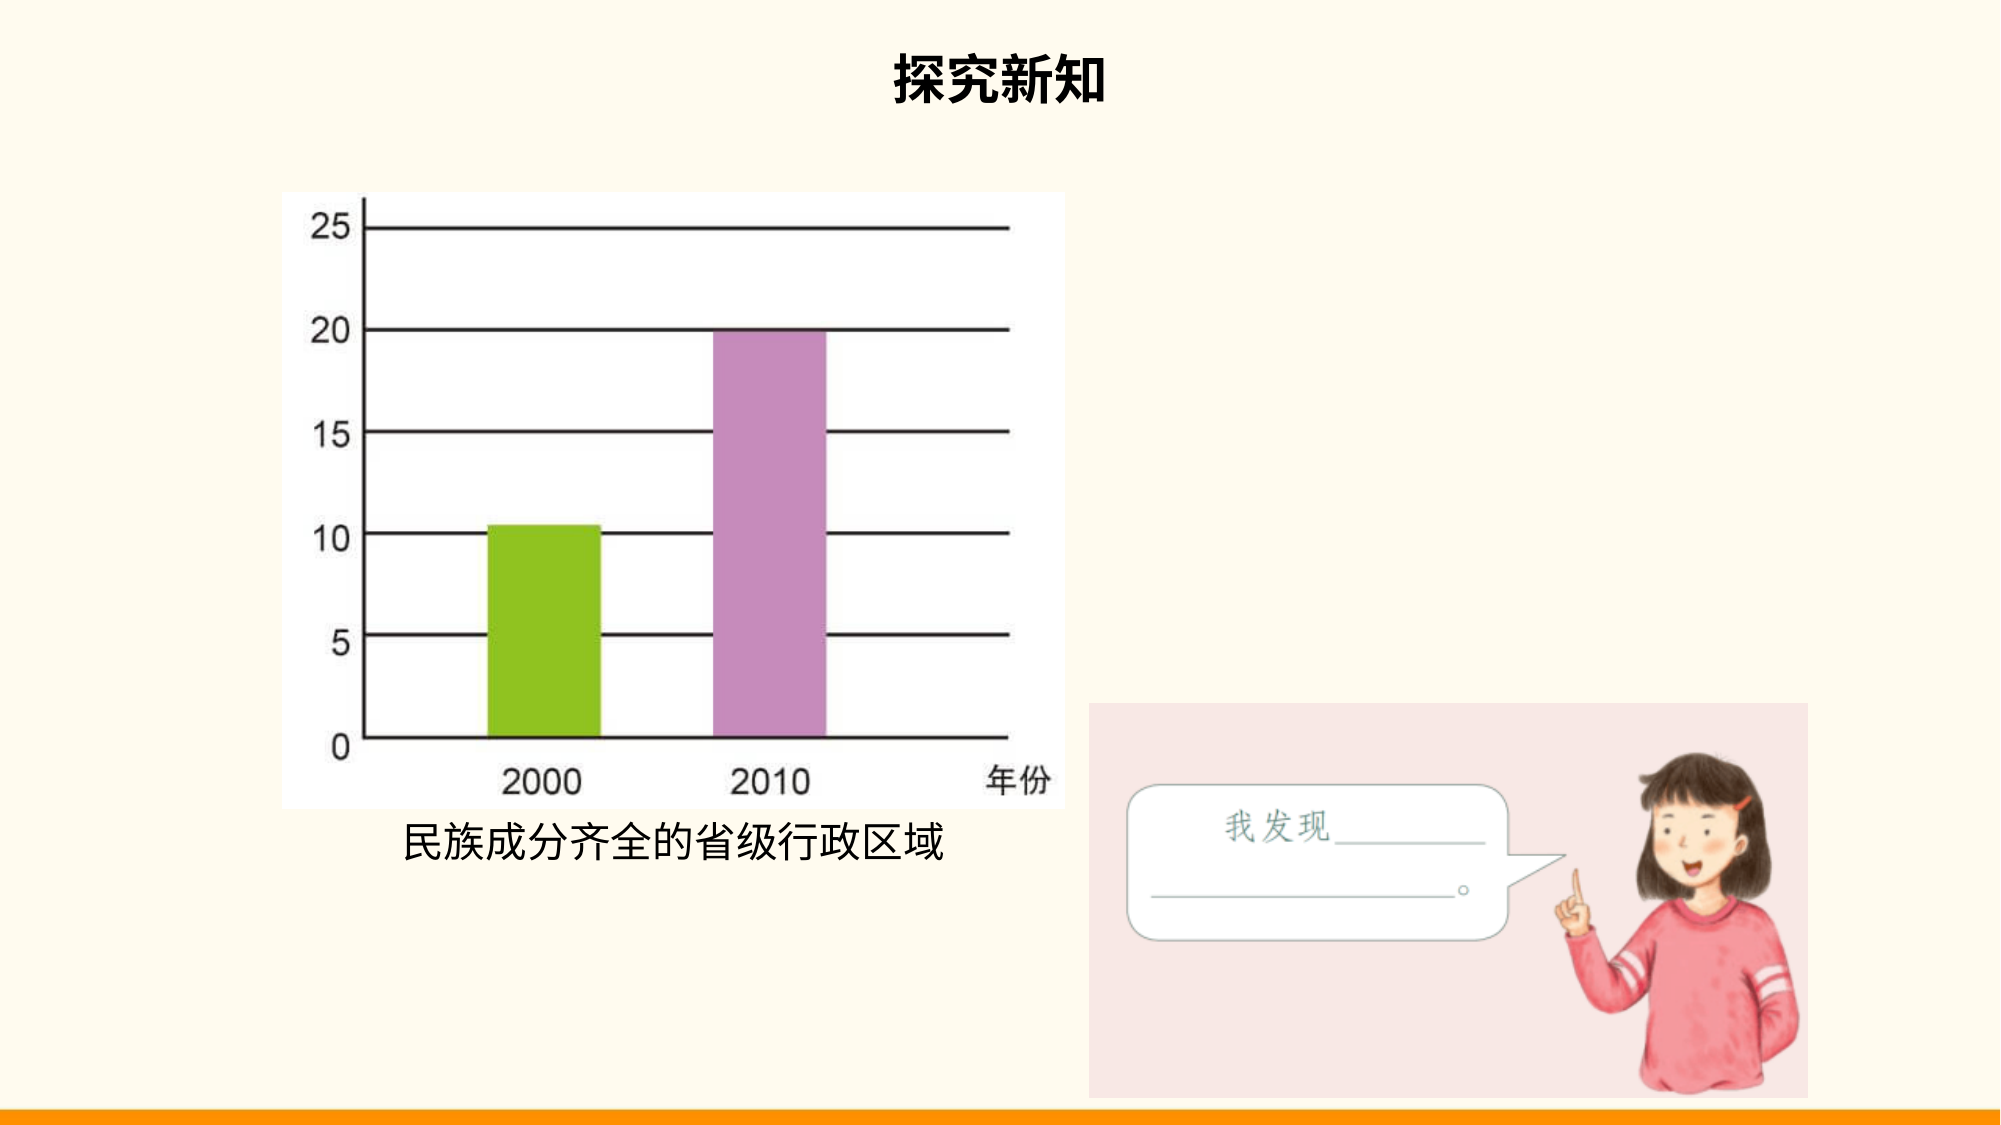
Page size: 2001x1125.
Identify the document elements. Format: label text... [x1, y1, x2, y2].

picture [0, 0, 2001, 1125]
text_box 民族成分齐全的省级行政区域 [387, 817, 960, 874]
title 探究新知 [193, 38, 1808, 119]
